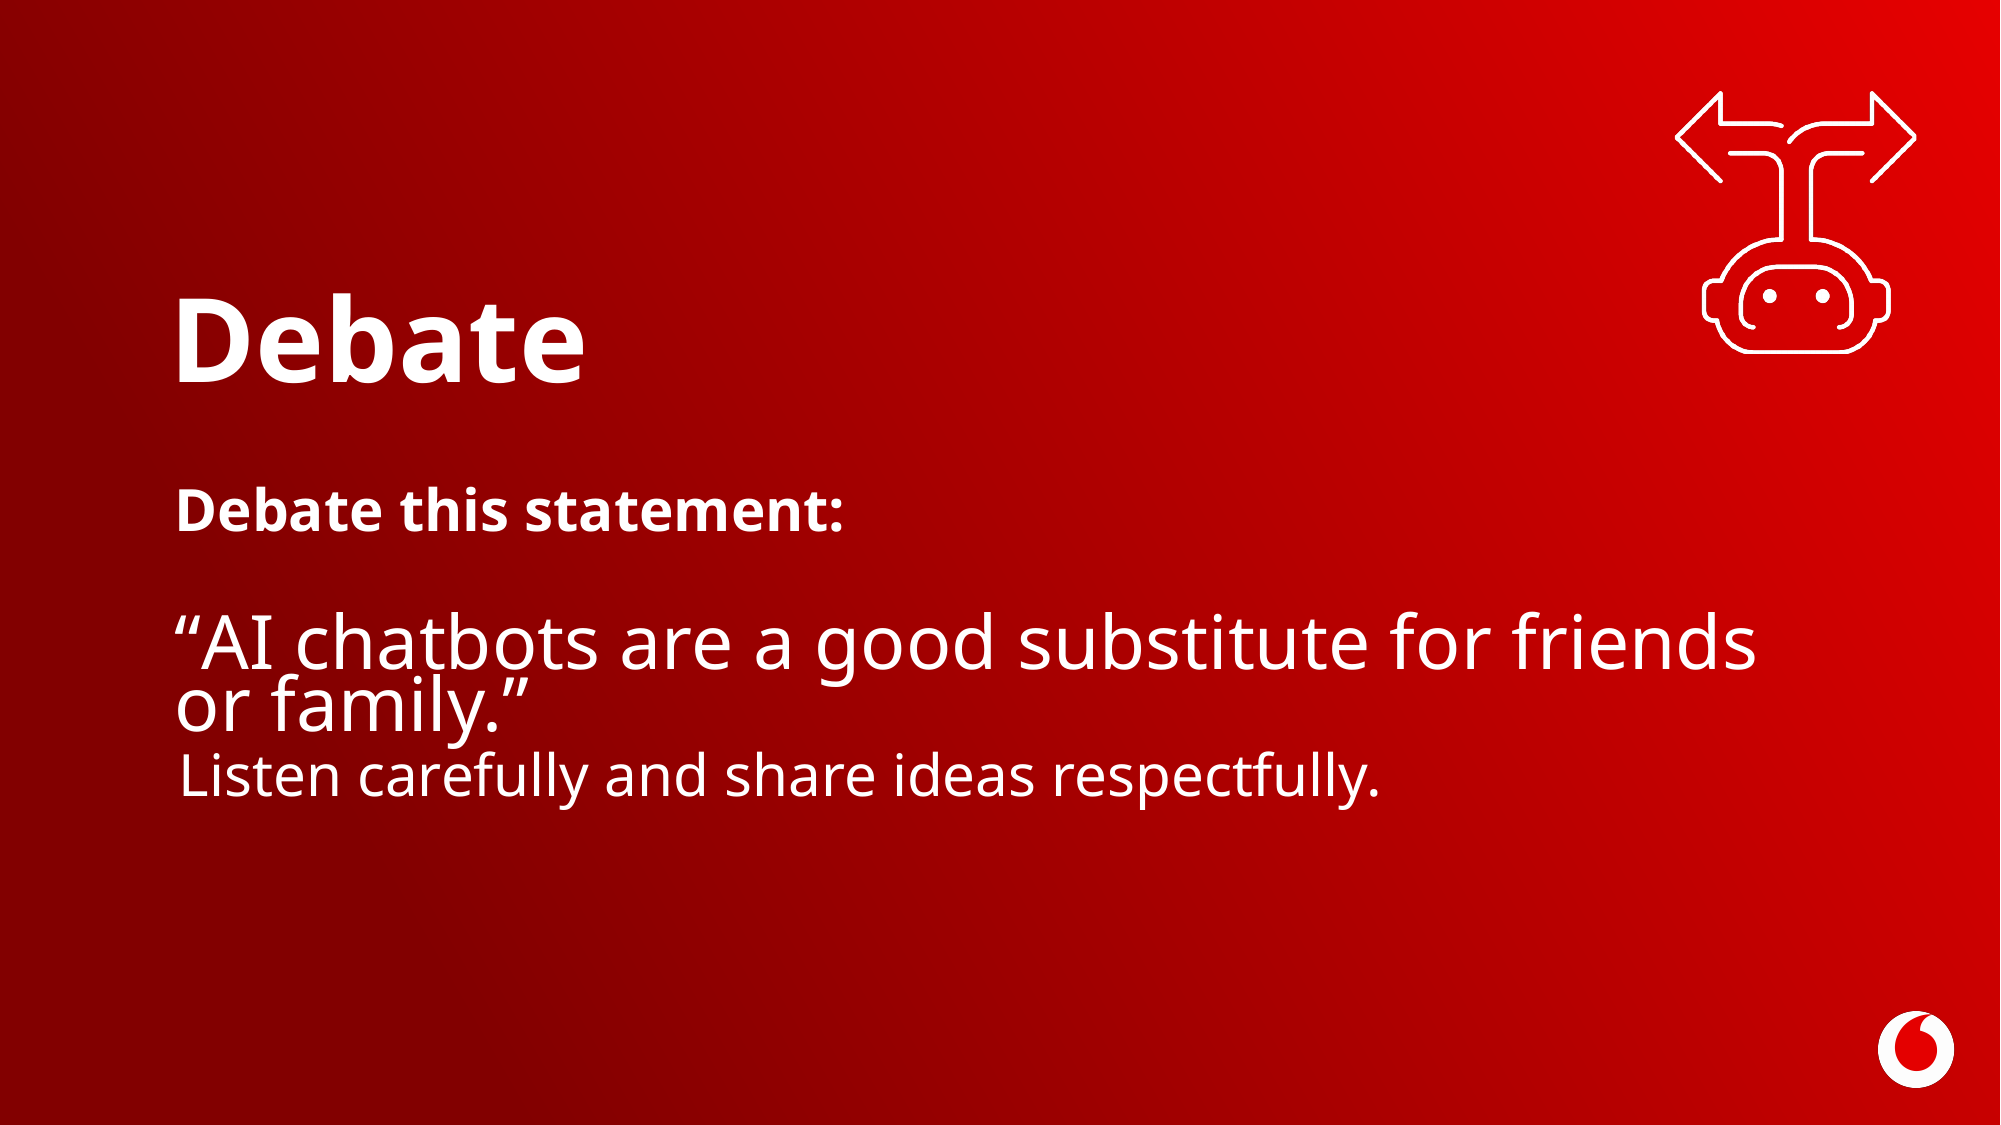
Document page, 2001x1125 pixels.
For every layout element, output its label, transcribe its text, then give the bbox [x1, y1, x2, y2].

text_box Debate this statement: [174, 480, 1119, 563]
text_box Listen carefully and share ideas respectfully. [178, 745, 1428, 809]
picture [1874, 1007, 1963, 1092]
picture [1674, 91, 1917, 355]
text_box Debate [169, 322, 1758, 406]
text_box “AI chatbots are a good substitute for friends or family.” [174, 621, 1812, 747]
